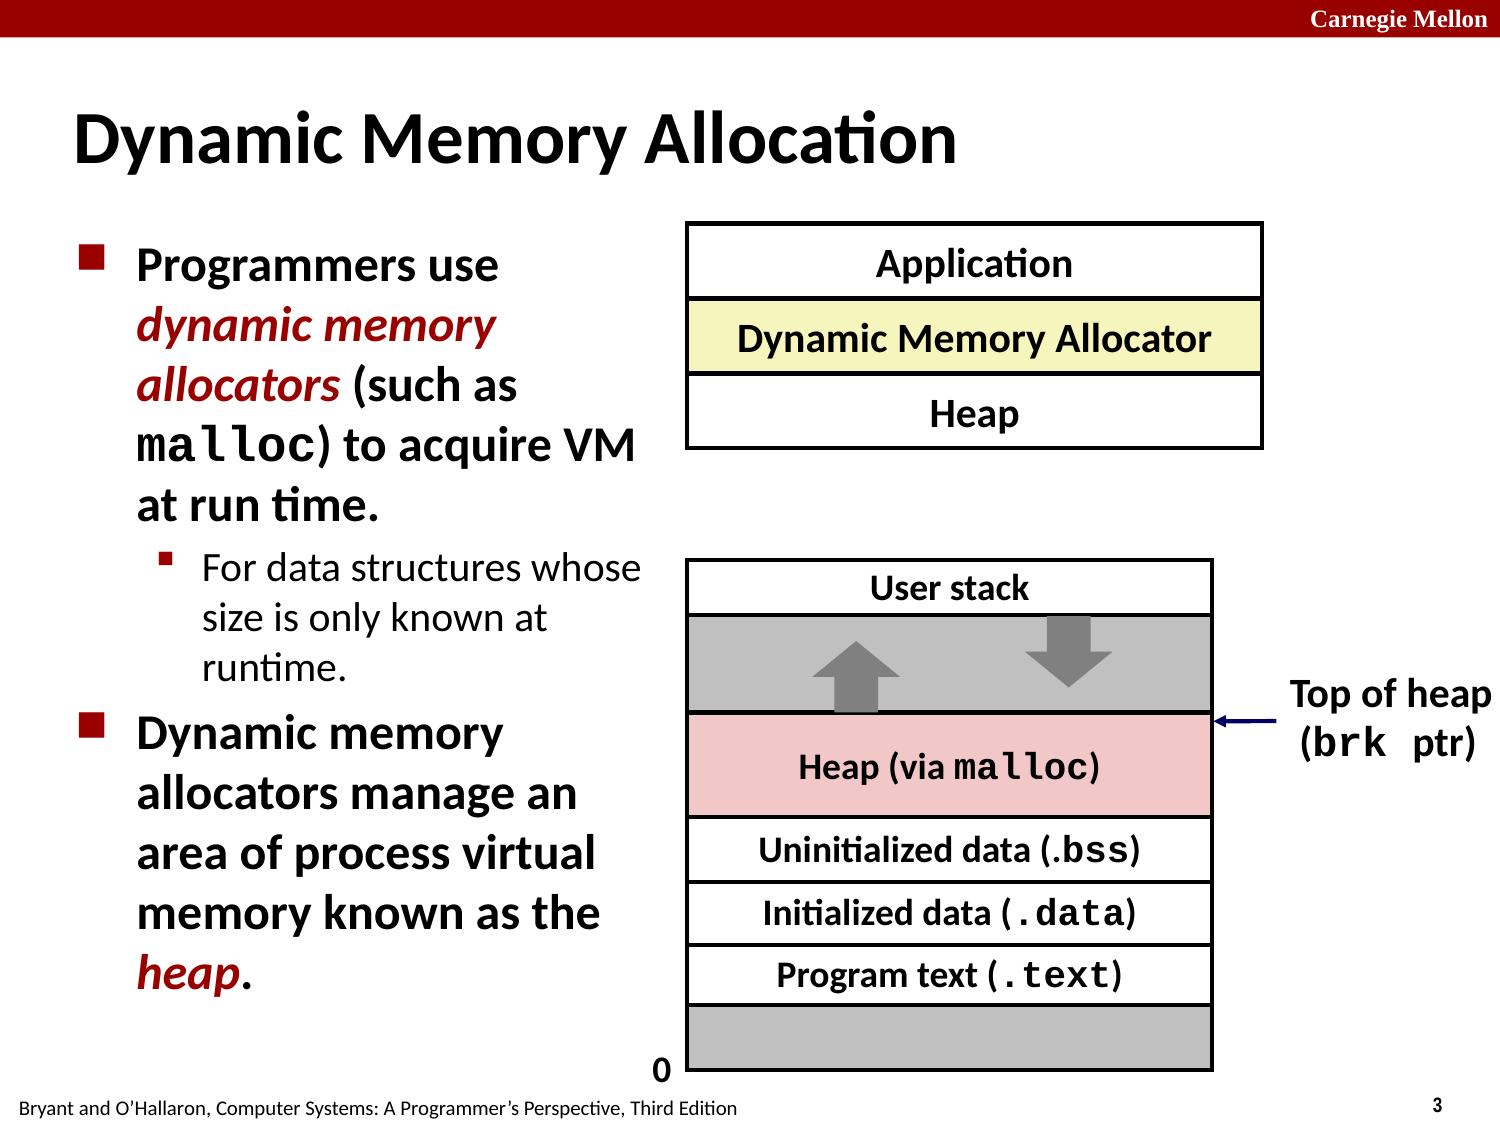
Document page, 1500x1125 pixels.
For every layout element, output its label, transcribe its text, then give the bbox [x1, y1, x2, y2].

text_box 0 [637, 1039, 687, 1100]
text_box User stack [687, 559, 1213, 615]
text_box [1024, 616, 1113, 688]
text_box Program text (.text) [687, 945, 1213, 1004]
text_box [812, 641, 900, 713]
text_box [687, 615, 1213, 712]
text_box [687, 1004, 1213, 1070]
text_box Application [687, 223, 1263, 298]
list Programmers use dynamic memory allocators (such as malloc) to acquire VM at run time. For data structures whose size is only known at runtime. Dynamic memory allocators manage an area of process virtual memory known as the heap. [64, 223, 687, 1040]
text_box Initialized data (.data) [687, 883, 1213, 945]
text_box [1213, 660, 1500, 776]
text_box Heap [687, 373, 1263, 449]
text_box Heap (via malloc) [687, 712, 1213, 817]
text_box Uninitialized data (.bss) [687, 817, 1213, 883]
text_box Dynamic Memory Allocator [687, 298, 1263, 373]
title Dynamic Memory Allocation [58, 71, 1305, 197]
